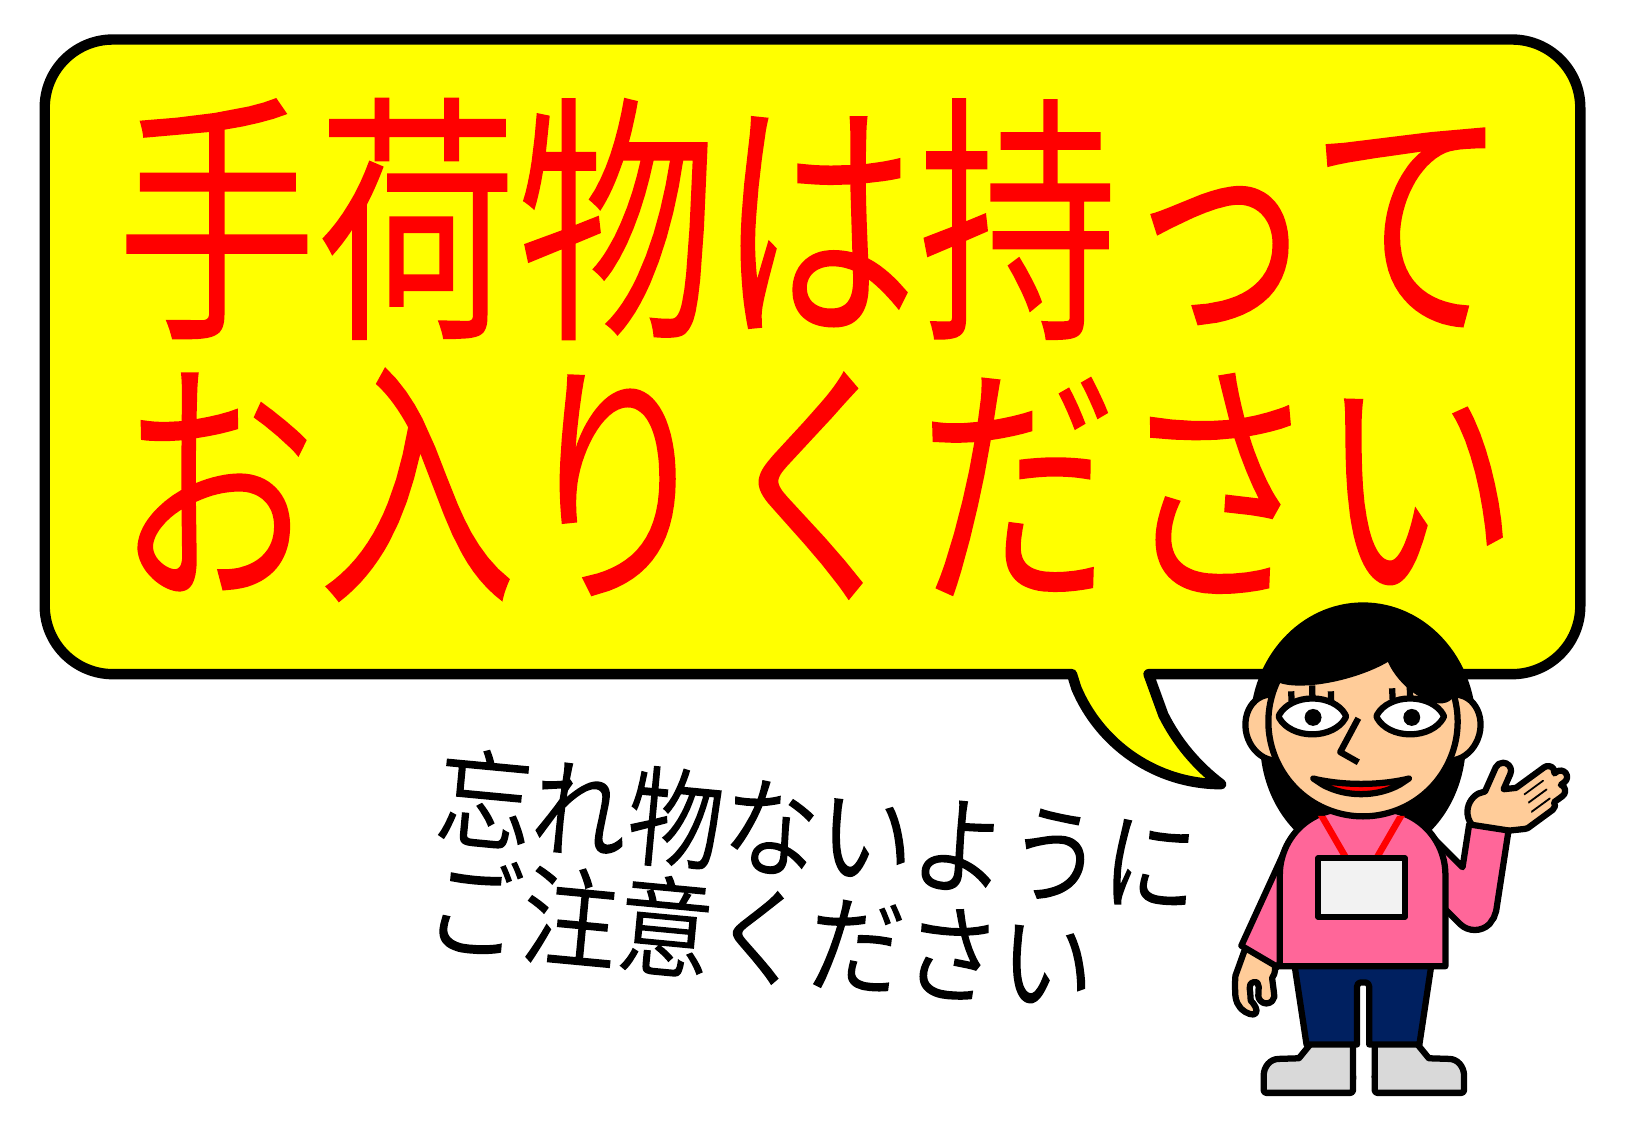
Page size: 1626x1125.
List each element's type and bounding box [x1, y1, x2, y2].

text_box [1224, 605, 1559, 1094]
text_box [42, 37, 1583, 787]
